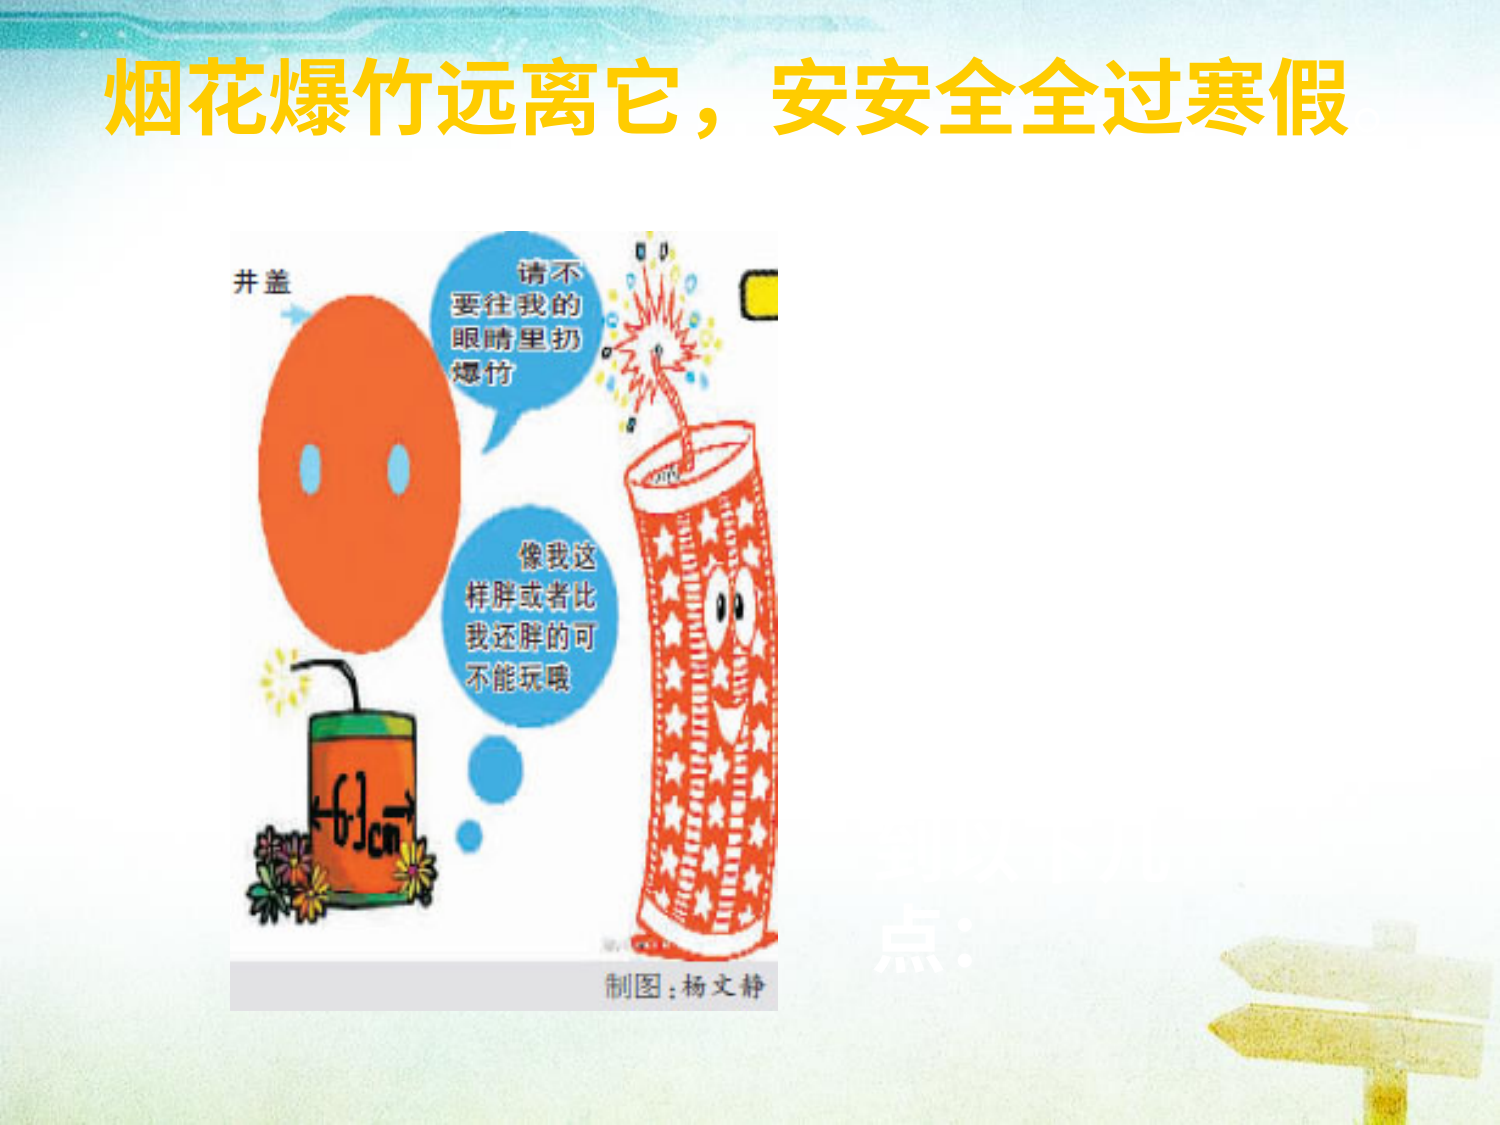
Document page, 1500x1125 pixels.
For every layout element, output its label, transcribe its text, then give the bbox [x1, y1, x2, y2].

text_box 烟花爆竹远离它，安安全全过寒假。 [87, 37, 1500, 153]
text_box 为了确保自己和他人能平安地过一个愉快的春节，燃放烟花爆竹要做到以下几点： [856, 255, 1282, 1081]
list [229, 231, 778, 1011]
picture [0, 0, 1500, 1125]
